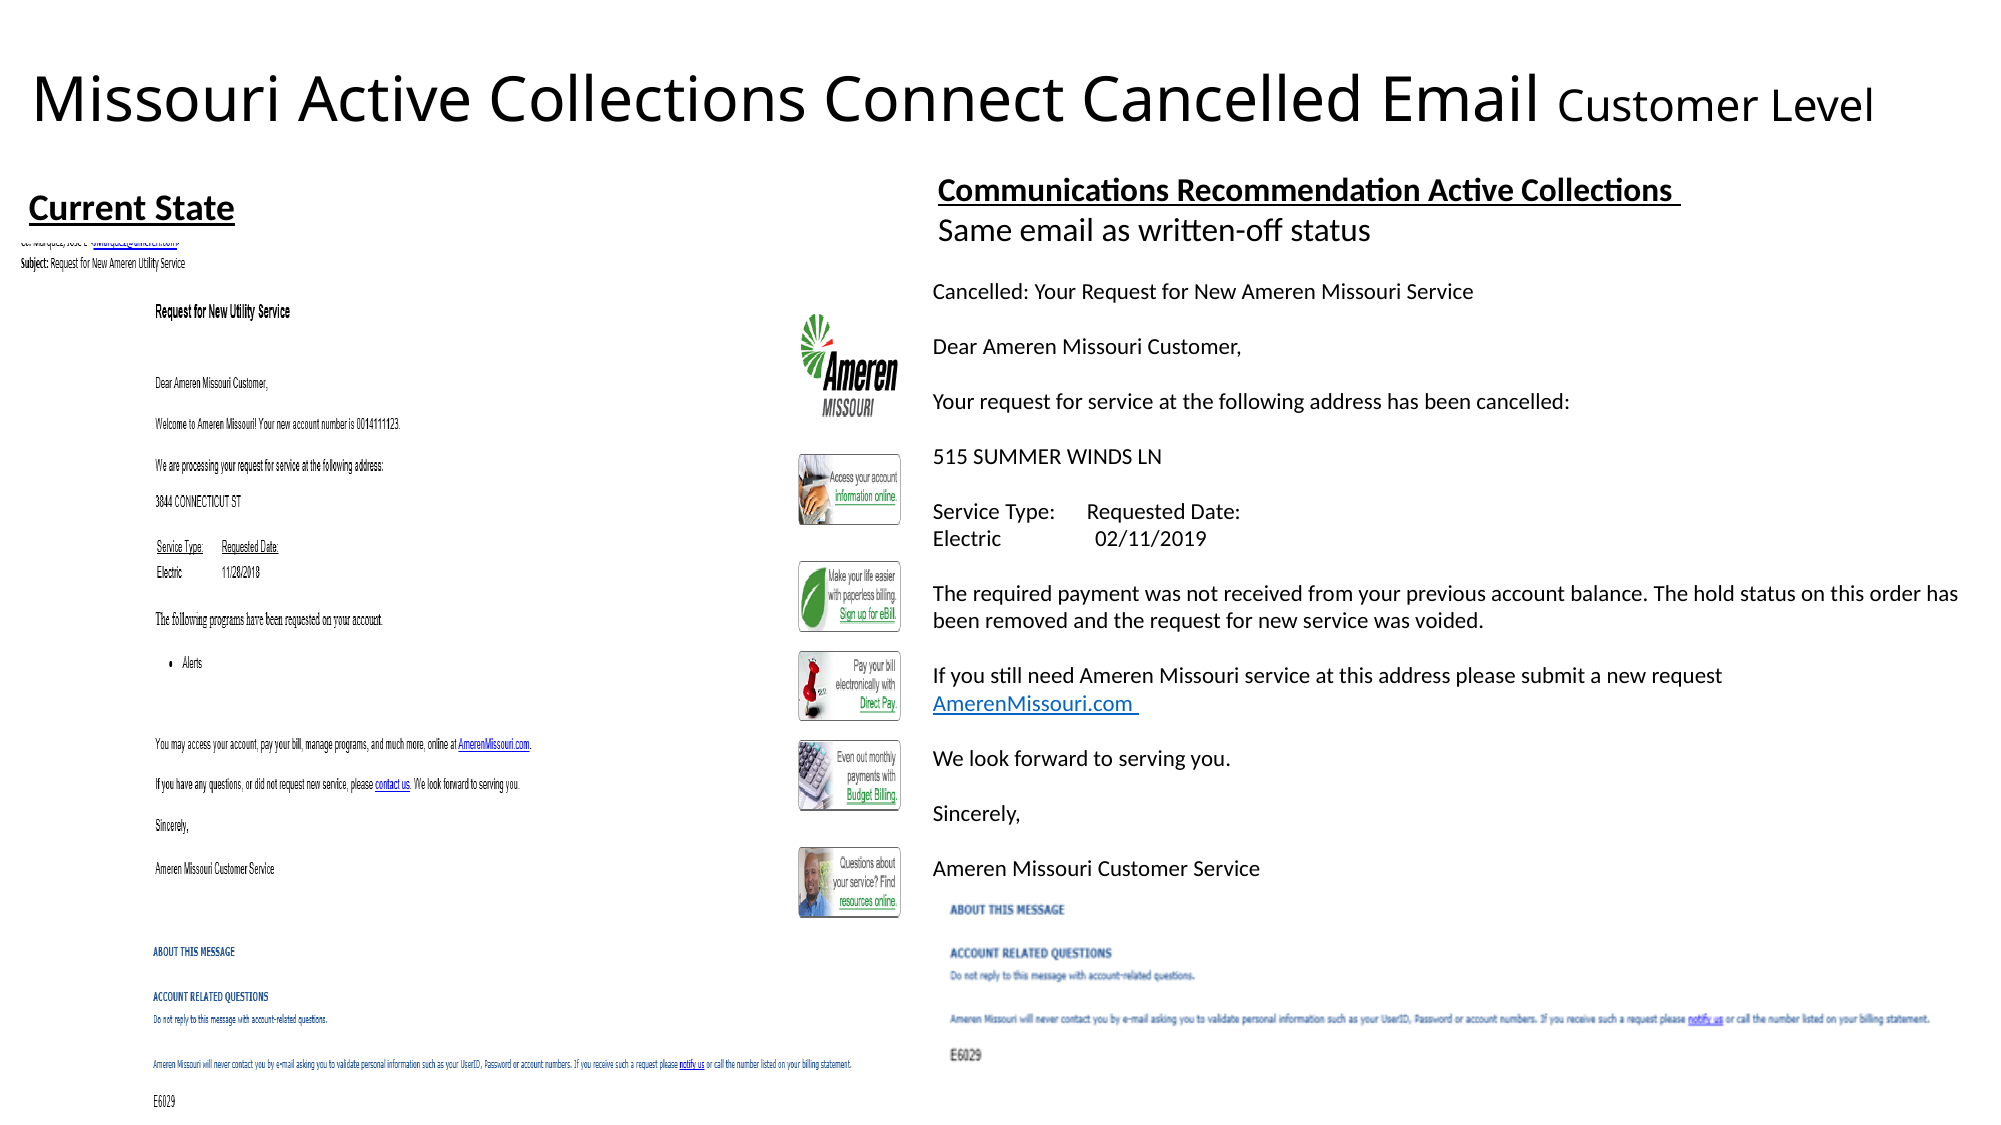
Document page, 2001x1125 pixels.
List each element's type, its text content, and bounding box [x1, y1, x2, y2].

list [16, 243, 919, 1125]
text_box Cancelled: Your Request for New Ameren Missouri Service Dear Ameren Missouri Customer, Your request for service at the following address has been cancelled: 515 SUMMER WINDS LN Service Type: Requested Date: Electric 02/11/2019 The required payment was not received from your previous account balance. The hold status on this order has been removed and the request for new service was voided. If you still need Ameren Missouri service at this address please submit a new request AmerenMissouri.com We look forward to serving you. Sincerely, Ameren Missouri Customer Service [919, 269, 2000, 889]
text_box Current State [13, 175, 251, 236]
picture [902, 882, 1953, 1067]
title Missouri Active Collections Connect Cancelled Email Customer Level [16, 46, 2000, 155]
text_box Communications Recommendation Active Collections Same email as written-off status [923, 160, 1697, 256]
